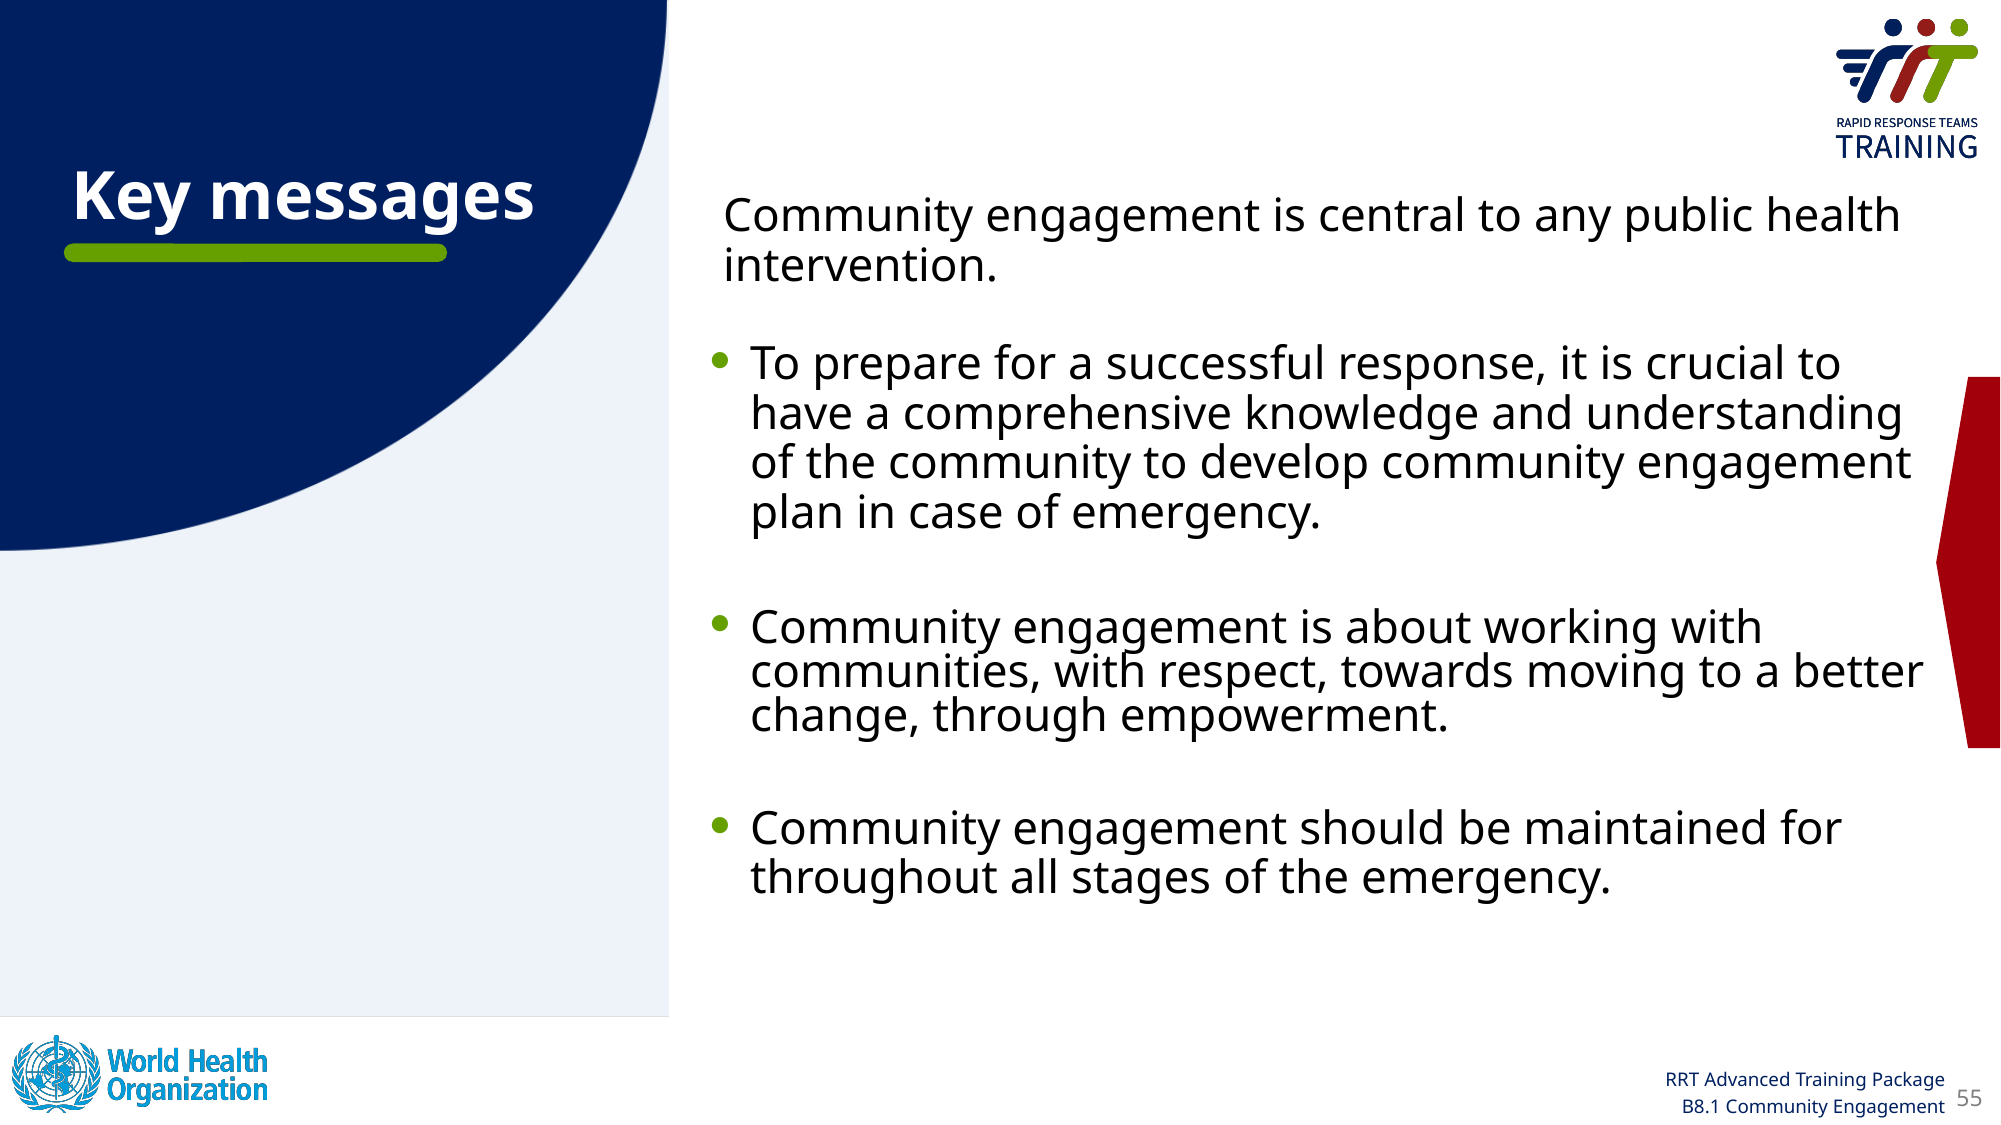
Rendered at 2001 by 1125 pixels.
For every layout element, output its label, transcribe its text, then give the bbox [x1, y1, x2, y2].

picture [30, 1083, 37, 1091]
picture [59, 1035, 267, 1113]
picture [50, 1108, 62, 1113]
list Community engagement is central to any public health intervention. To prepare for a successful response, it is crucial to have a comprehensive knowledge and understanding of the community to develop community engagement plan in case of emergency. Community engagement is about working with communities, with respect, towards moving to a better change, through empowerment. Community engagement should be maintained for throughout all stages of the emergency. [700, 184, 1937, 941]
picture [46, 1056, 54, 1062]
picture [1835, 19, 1978, 167]
picture [34, 1054, 43, 1078]
picture [22, 1062, 26, 1077]
picture [71, 1053, 90, 1091]
picture [12, 1083, 48, 1113]
picture [12, 1035, 54, 1068]
picture [24, 1054, 36, 1087]
picture [36, 1088, 78, 1105]
picture [40, 1062, 47, 1070]
picture [0, 0, 669, 1018]
